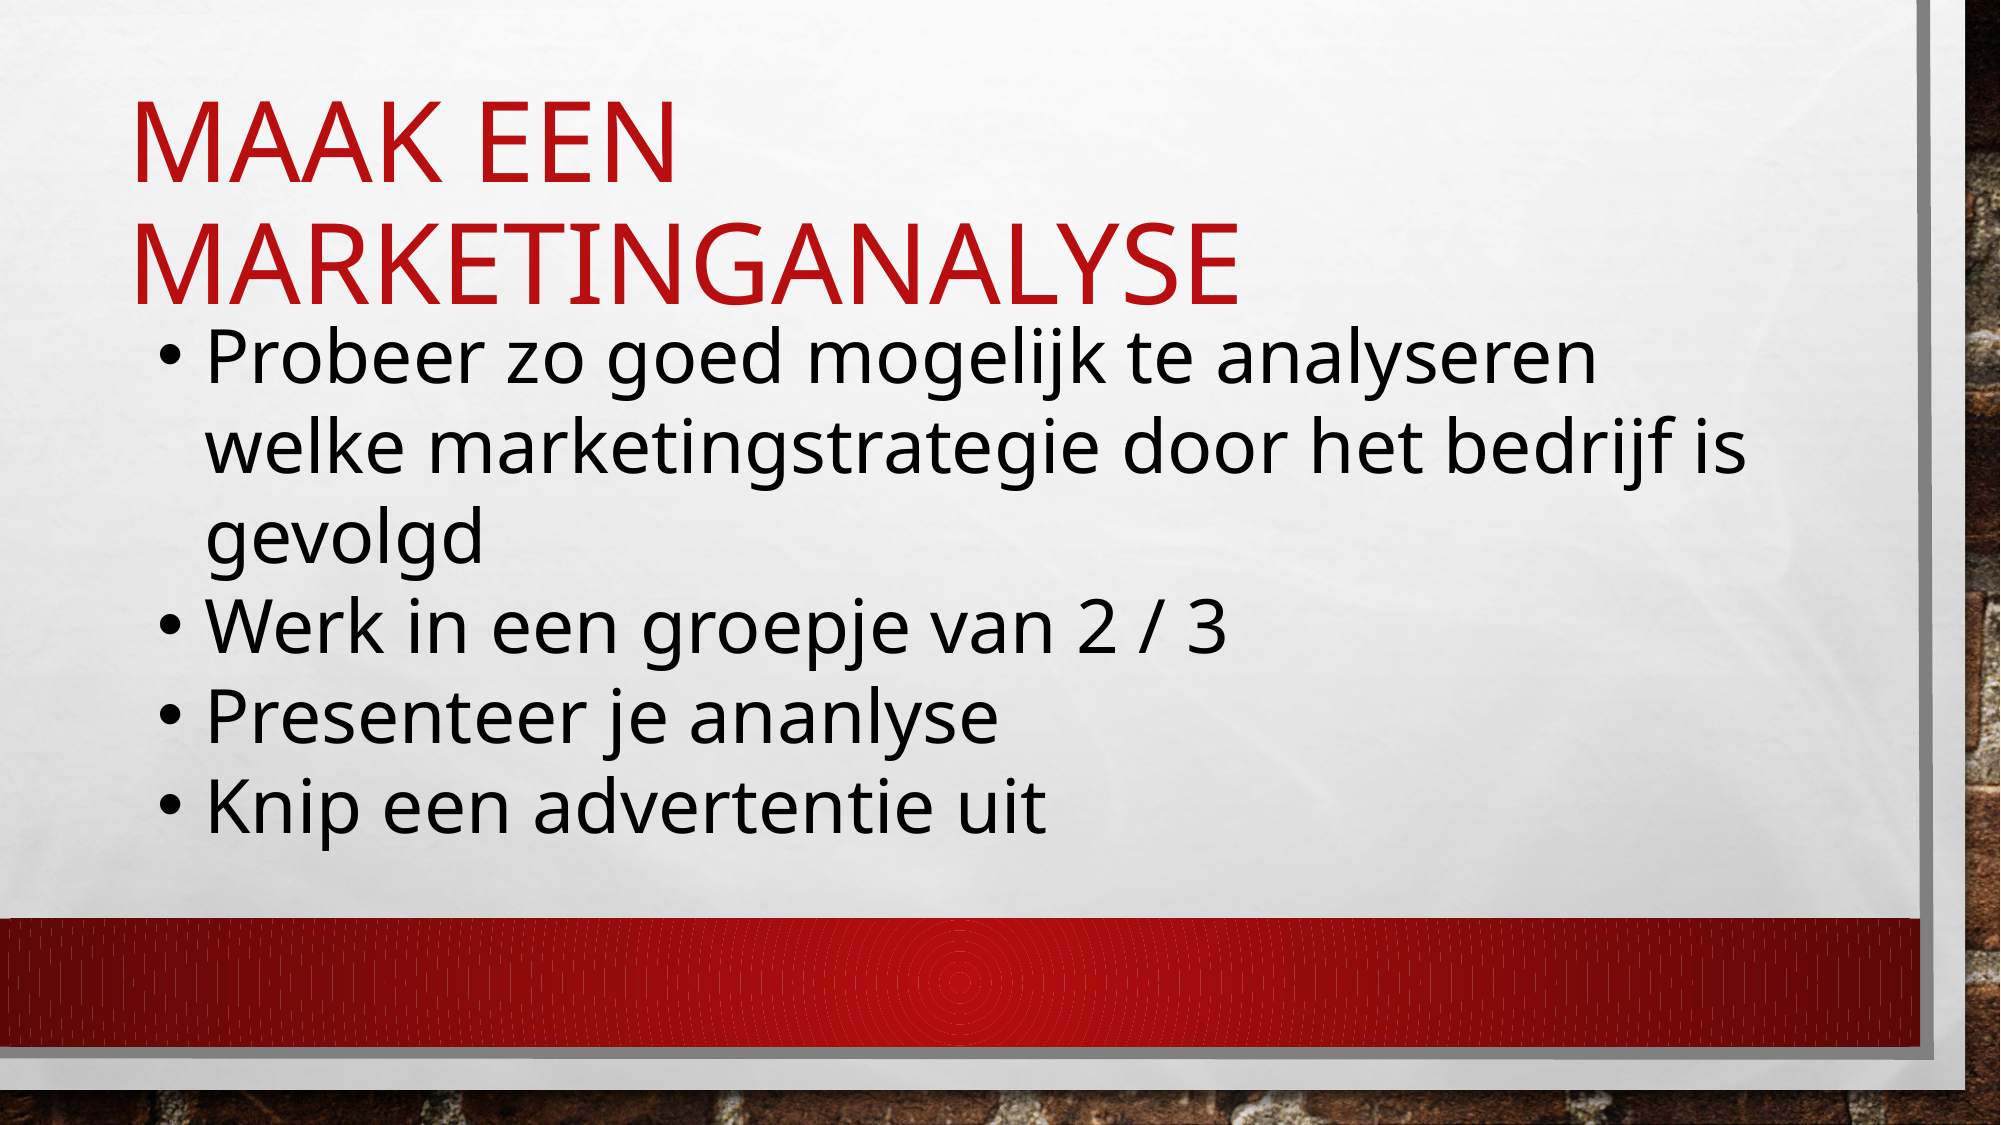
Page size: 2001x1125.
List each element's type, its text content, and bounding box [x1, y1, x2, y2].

title Maak een marketinganalyse [112, 112, 1818, 302]
text_box Probeer zo goed mogelijk te analyseren welke marketingstrategie door het bedrijf is gevolgd Werk in een groepje van 2 / 3 Presenteer je ananlyse Knip een advertentie uit [142, 301, 1819, 857]
picture [0, 0, 2000, 1125]
